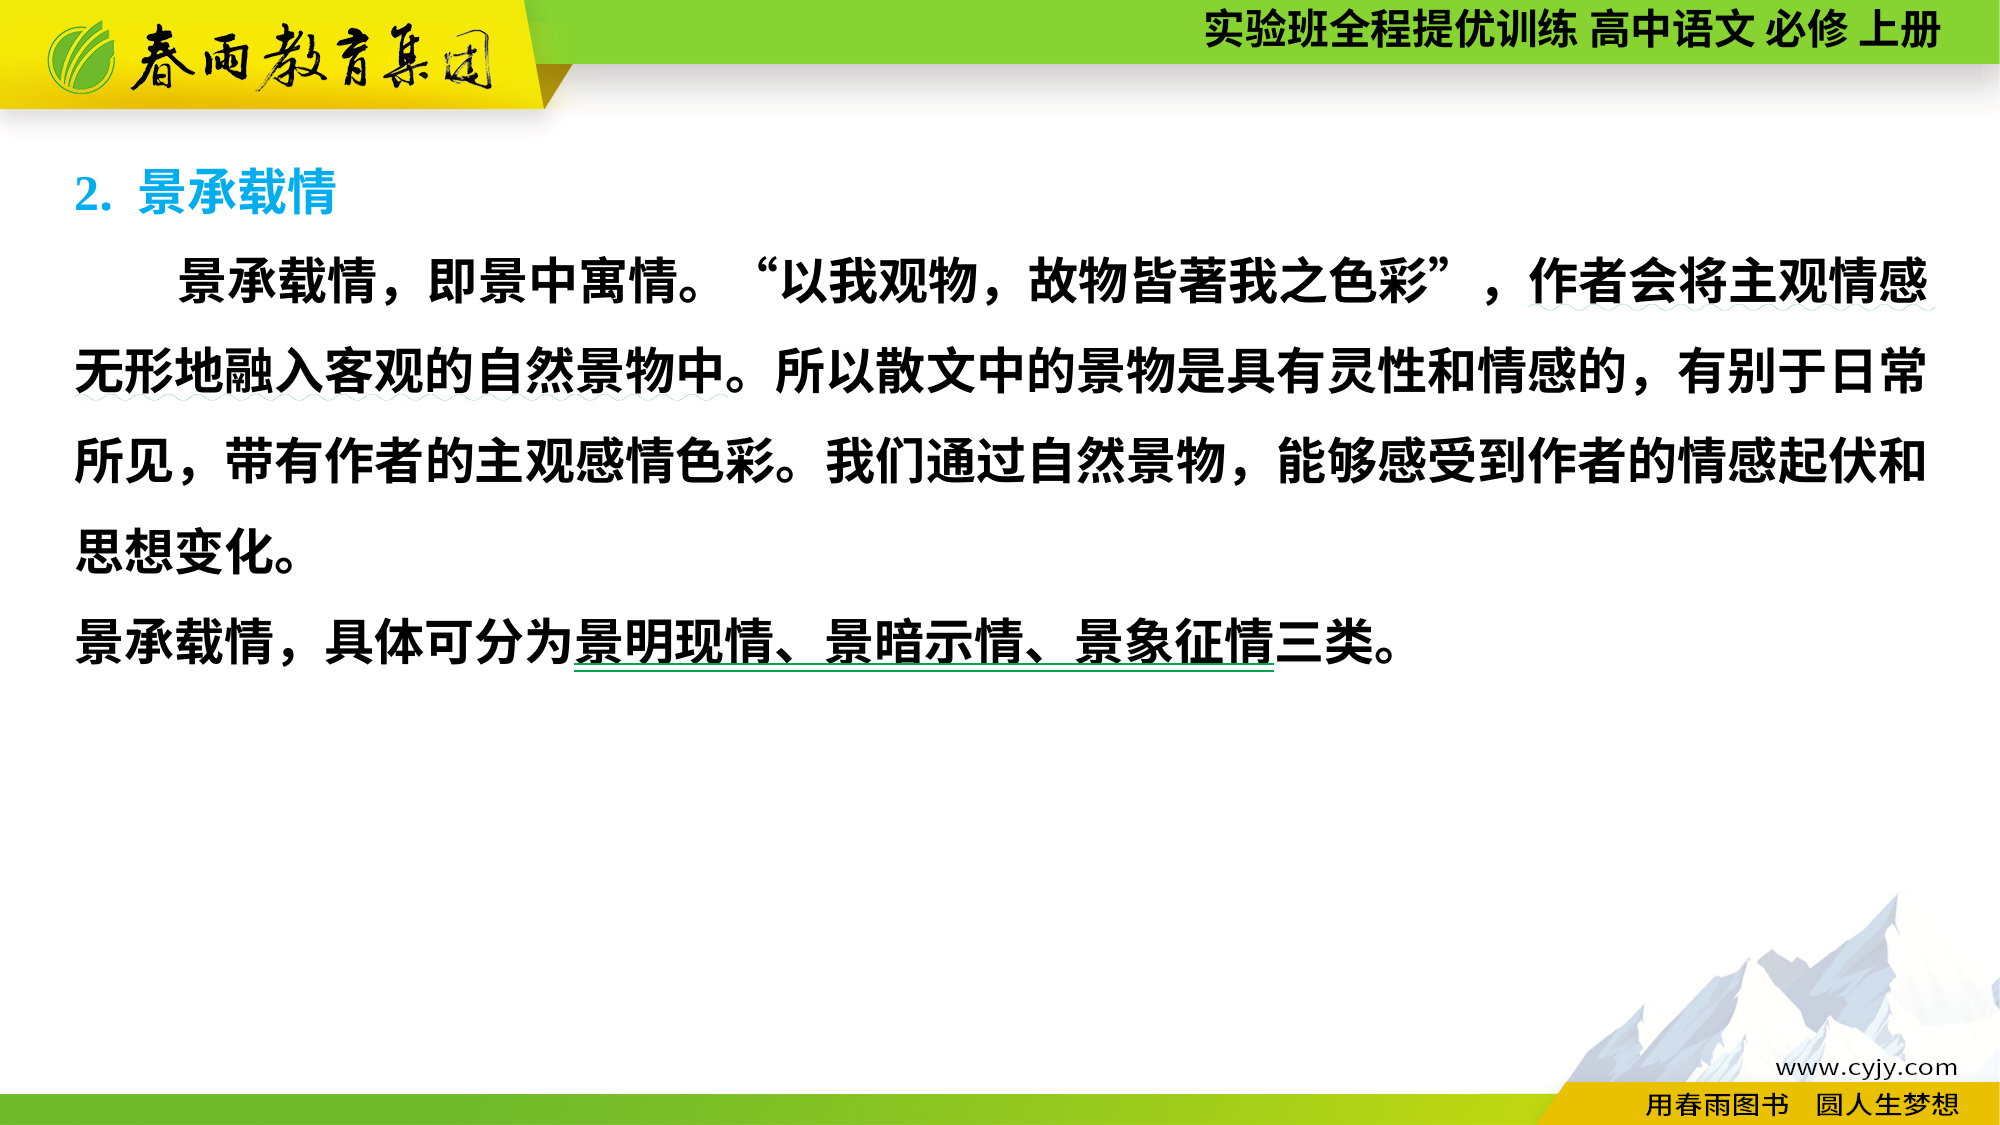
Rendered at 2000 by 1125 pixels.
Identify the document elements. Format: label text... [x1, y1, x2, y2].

picture [0, 0, 2000, 1125]
list 2. 景承载情 景承载情，即景中寓情。“以我观物，故物皆著我之色彩”，作者会将主观情感无形地融入客观的自然景物中。所以散文中的景物是具有灵性和情感的，有别于日常所见，带有作者的主观感情色彩。我们通过自然景物，能够感受到作者的情感起伏和思想变化。 景承载情，具体可分为景明现情、景暗示情、景象征情三类。 [59, 122, 1944, 683]
